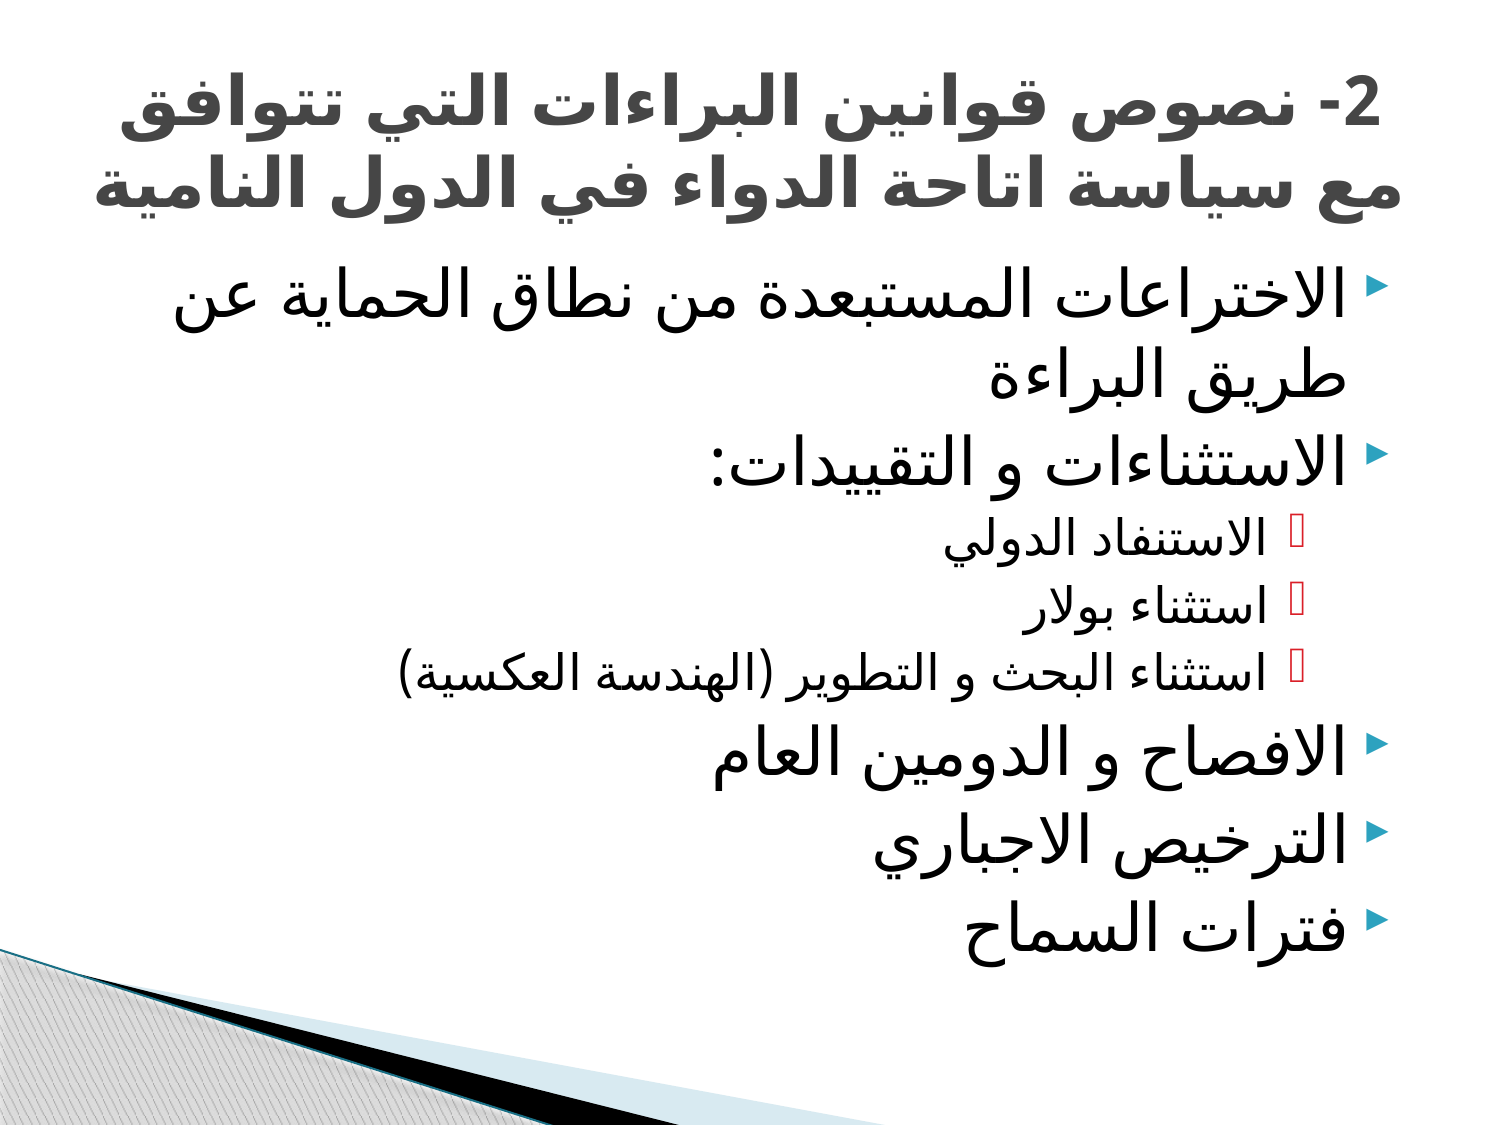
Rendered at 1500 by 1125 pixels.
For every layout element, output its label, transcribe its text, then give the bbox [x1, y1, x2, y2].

title 2- نصوص قوانين البراءات التي تتوافق مع سياسة اتاحة الدواء في الدول النامية [75, 45, 1425, 233]
list الاختراعات المستبعدة من نطاق الحماية عن طريق البراءة الاستثناءات و التقييدات: الاستنفاد الدولي استثناء بولار استثناء البحث و التطوير (الهندسة العكسية) الافصاح و الدومين العام الترخيص الاجباري فترات السماح [75, 243, 1425, 986]
